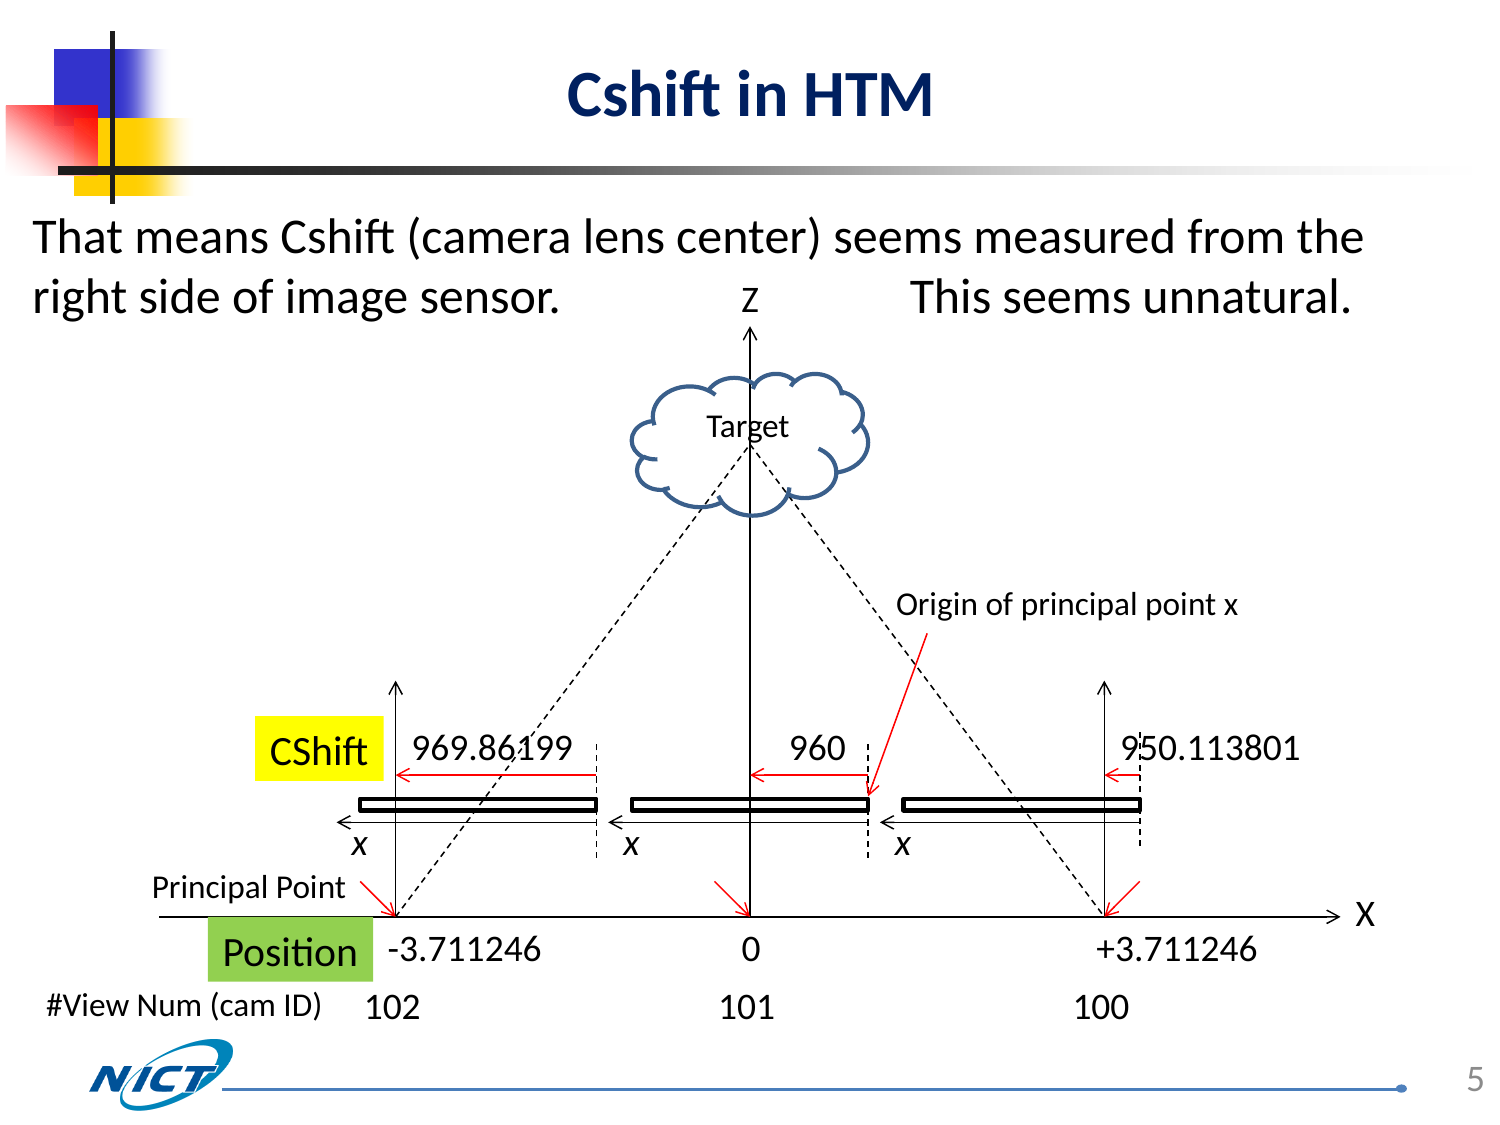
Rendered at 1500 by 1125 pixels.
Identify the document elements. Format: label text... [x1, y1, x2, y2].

title Cshift in HTM [76, 42, 1427, 138]
slide_number 5 [1149, 1046, 1500, 1107]
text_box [29, 266, 1391, 1036]
text_box That means Cshift (camera lens center) seems measured from the right side of image sensor. This seems unnatural. [17, 196, 1459, 331]
picture [224, 1039, 233, 1045]
picture [89, 1039, 233, 1111]
